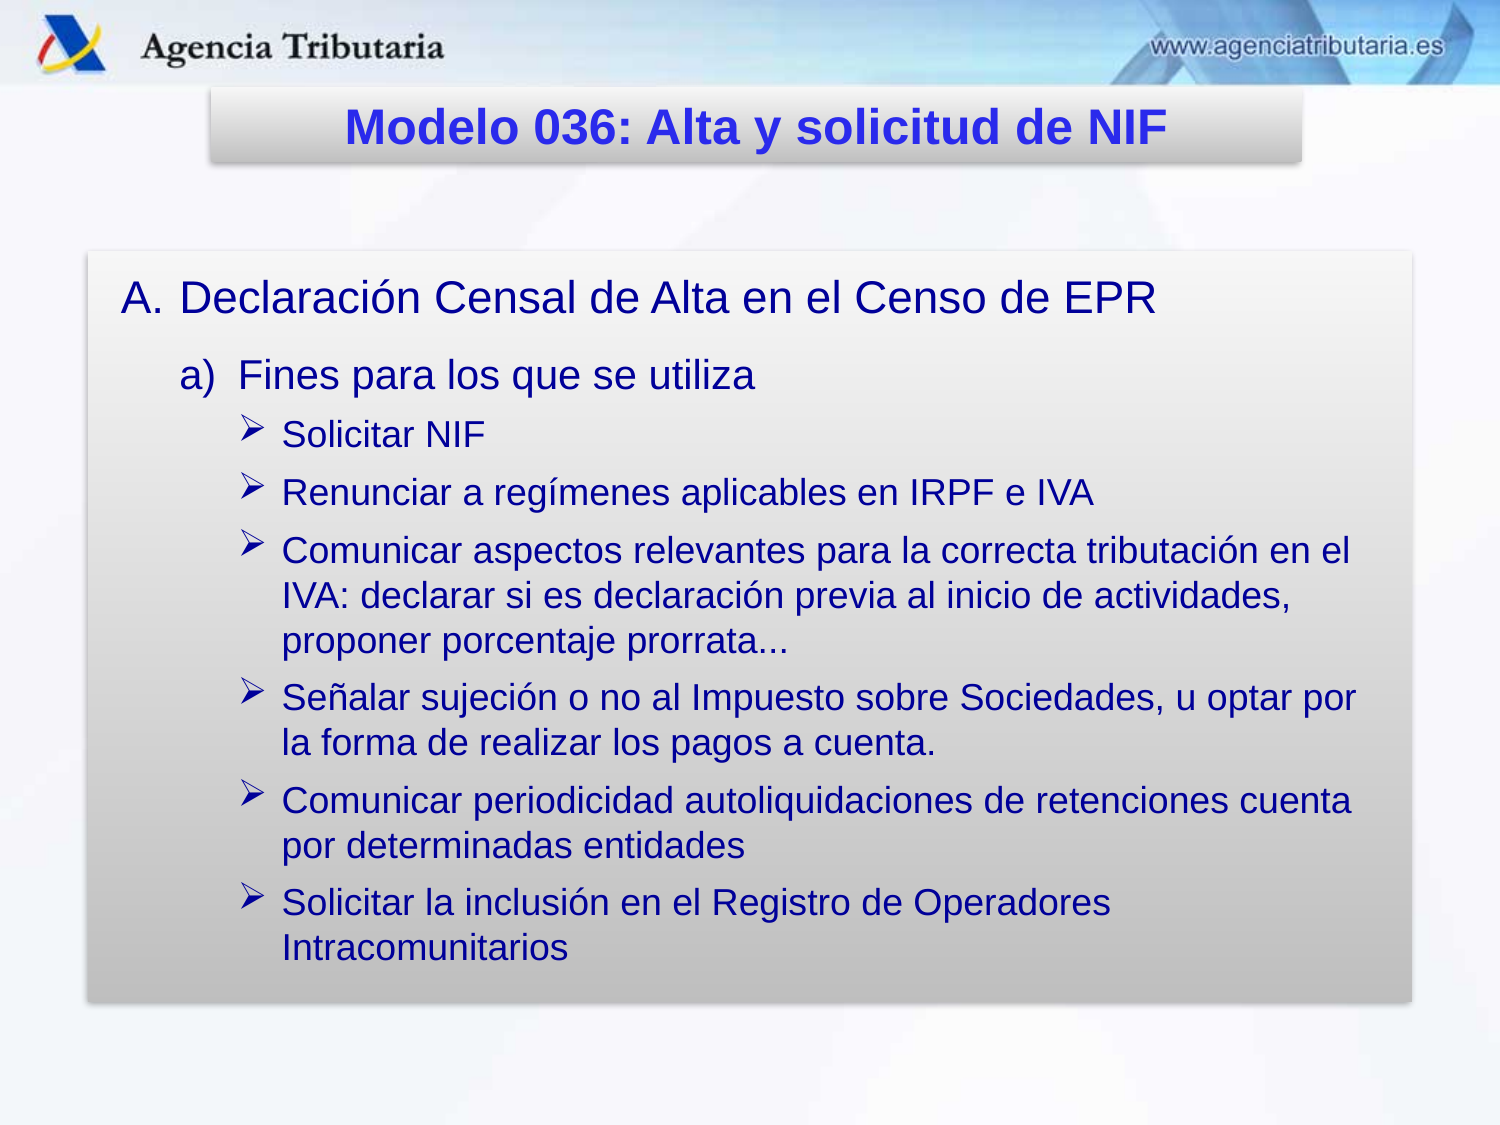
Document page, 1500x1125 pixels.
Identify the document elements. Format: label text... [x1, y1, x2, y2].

picture [0, 0, 1500, 1125]
text_box Declaración Censal de Alta en el Censo de EPR Fines para los que se utiliza Solicitar NIF Renunciar a regímenes aplicables en IRPF e IVA Comunicar aspectos relevantes para la correcta tributación en el IVA: declarar si es declaración previa al inicio de actividades, proponer porcentaje prorrata... Señalar sujeción o no al Impuesto sobre Sociedades, u optar por la forma de realizar los pagos a cuenta. Comunicar periodicidad autoliquidaciones de retenciones cuenta por determinadas entidades Solicitar la inclusión en el Registro de Operadores Intracomunitarios [106, 260, 1385, 1026]
text_box Modelo 036: Alta y solicitud de NIF [211, 87, 1302, 162]
text_box [87, 251, 1412, 1002]
